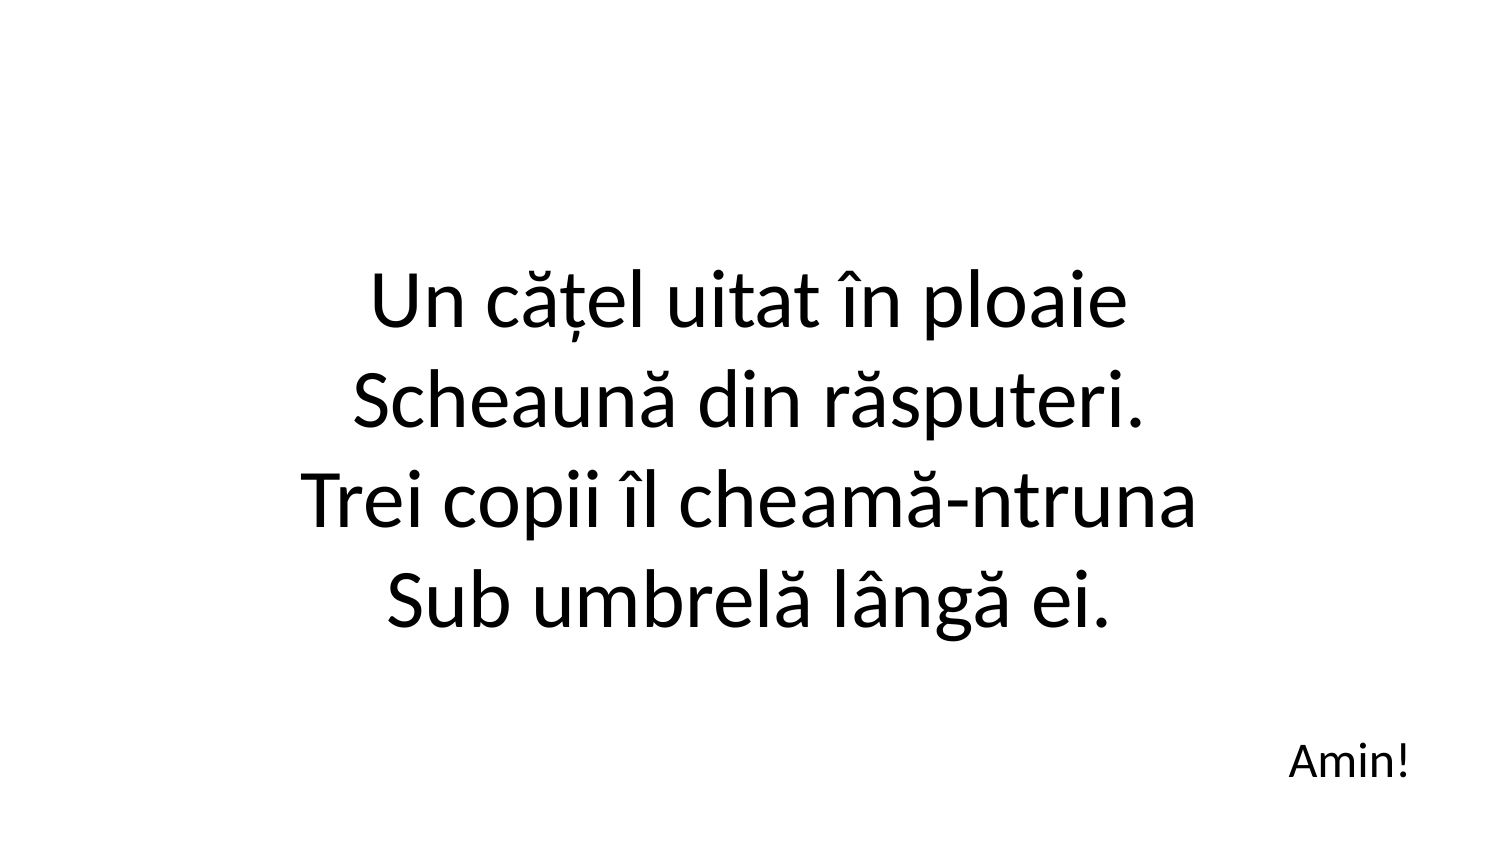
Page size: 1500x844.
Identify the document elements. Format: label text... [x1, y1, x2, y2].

text_box Amin! [1273, 674, 1427, 795]
text_box Un cățel uitat în ploaie Scheaună din răsputeri. Trei copii îl cheamă-ntruna Sub umbrelă lângă ei. [285, 192, 1215, 652]
